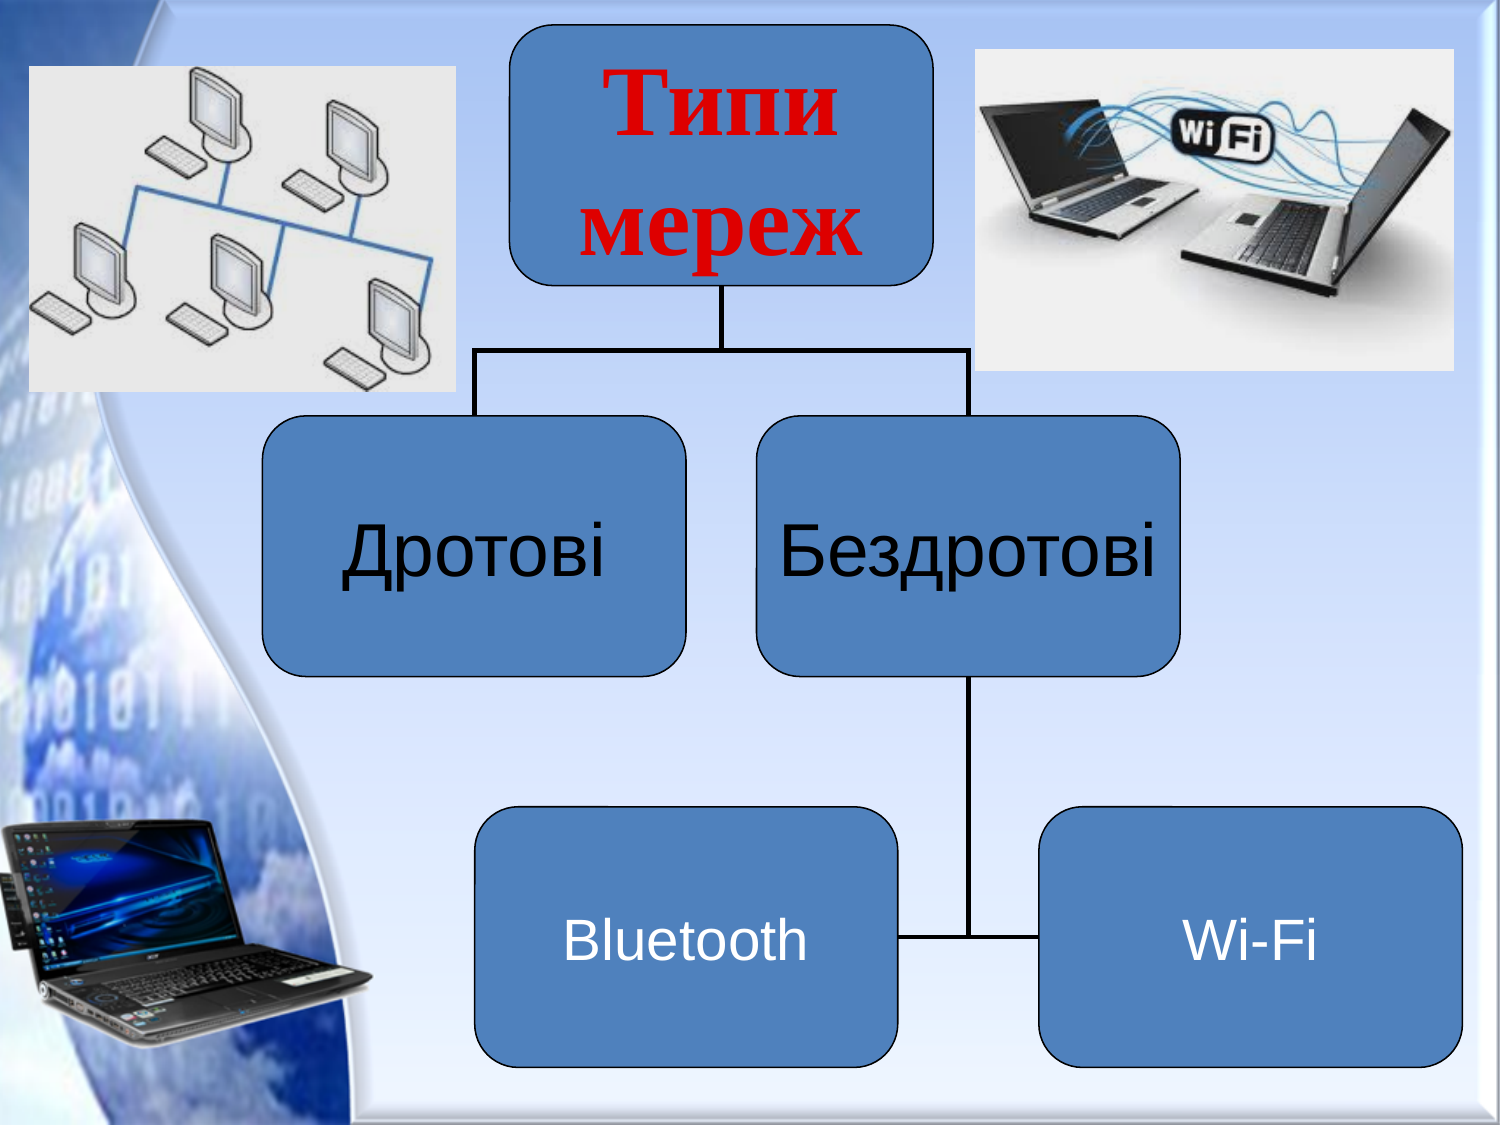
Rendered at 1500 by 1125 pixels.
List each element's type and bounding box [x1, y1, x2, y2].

text_box [262, 24, 1463, 1068]
picture [0, 0, 1500, 1125]
